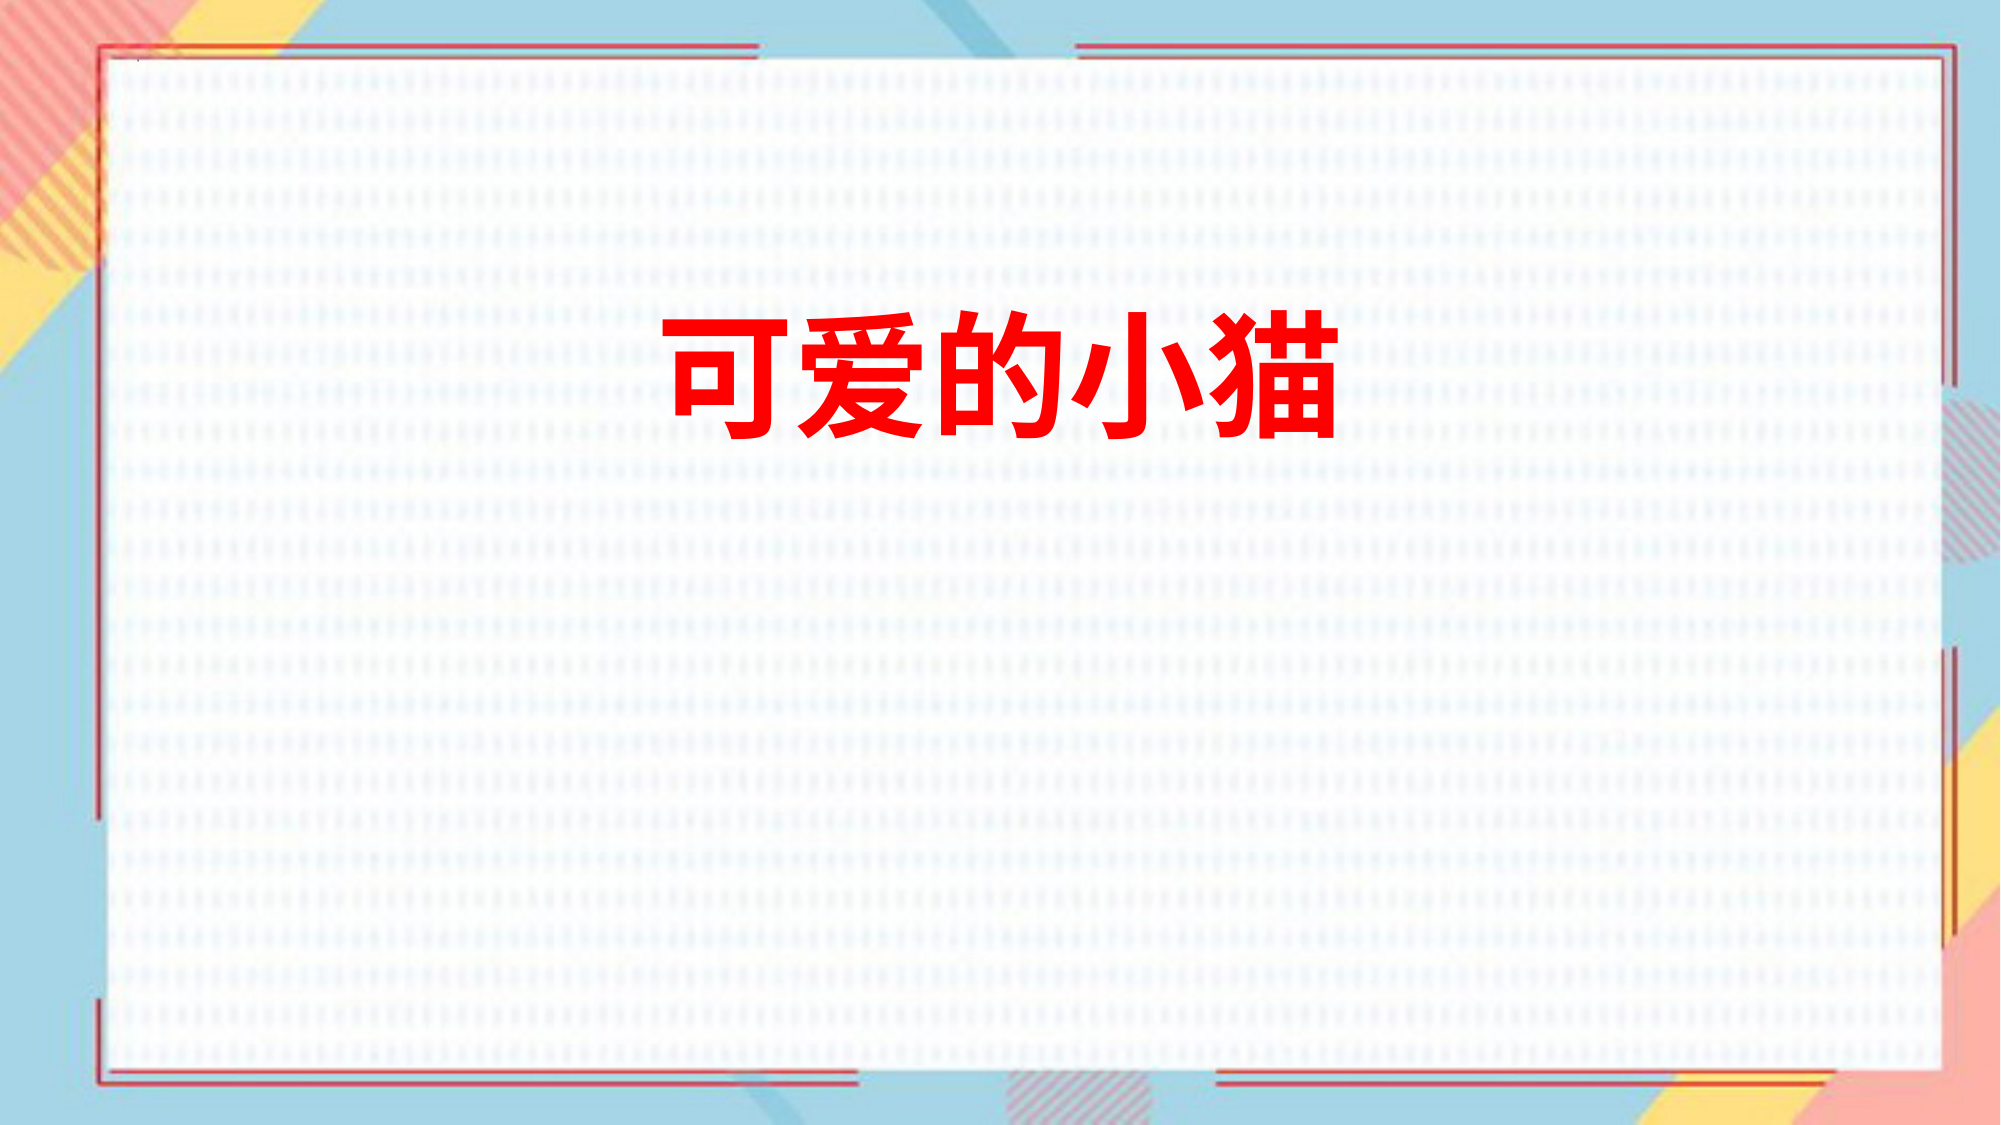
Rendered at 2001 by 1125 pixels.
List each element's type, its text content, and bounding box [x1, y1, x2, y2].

text_box 可爱的小猫 [0, 282, 2000, 462]
picture [0, 0, 2001, 1125]
